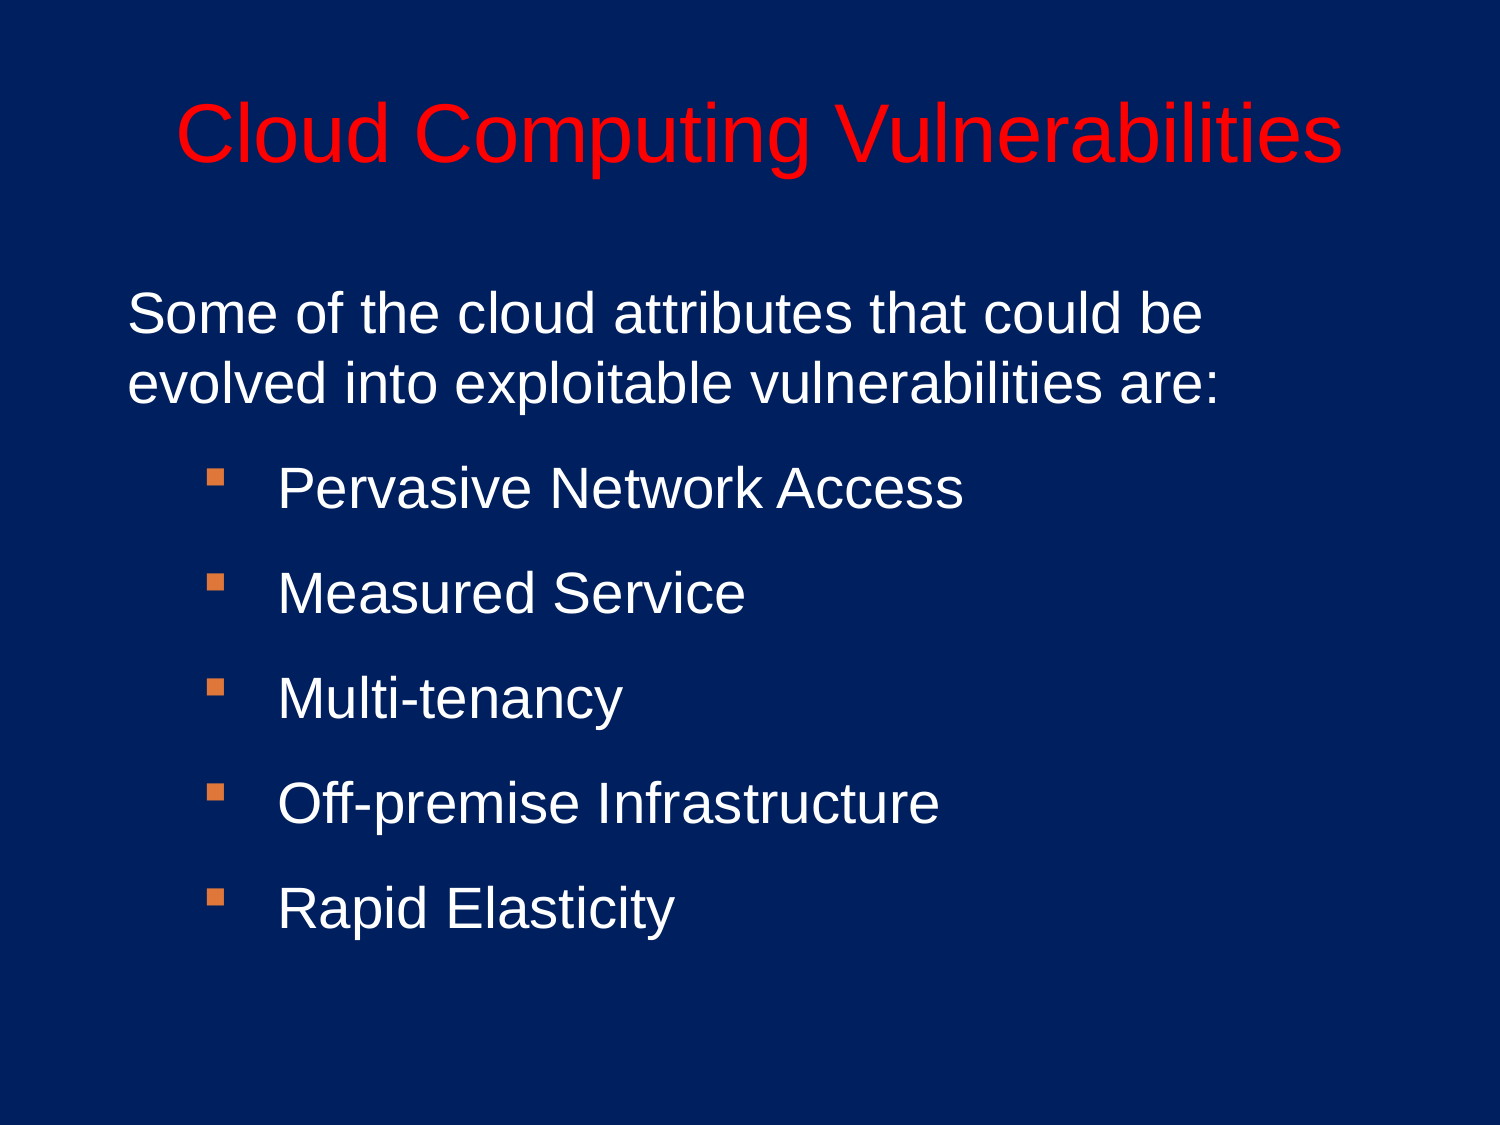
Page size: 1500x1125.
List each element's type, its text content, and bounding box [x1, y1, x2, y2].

text_box Some of the cloud attributes that could be evolved into exploitable vulnerabilities are: Pervasive Network Access Measured Service Multi-tenancy Off-premise Infrastructure Rapid Elasticity [125, 275, 1314, 940]
title Cloud Computing Vulnerabilities [44, 53, 1456, 267]
